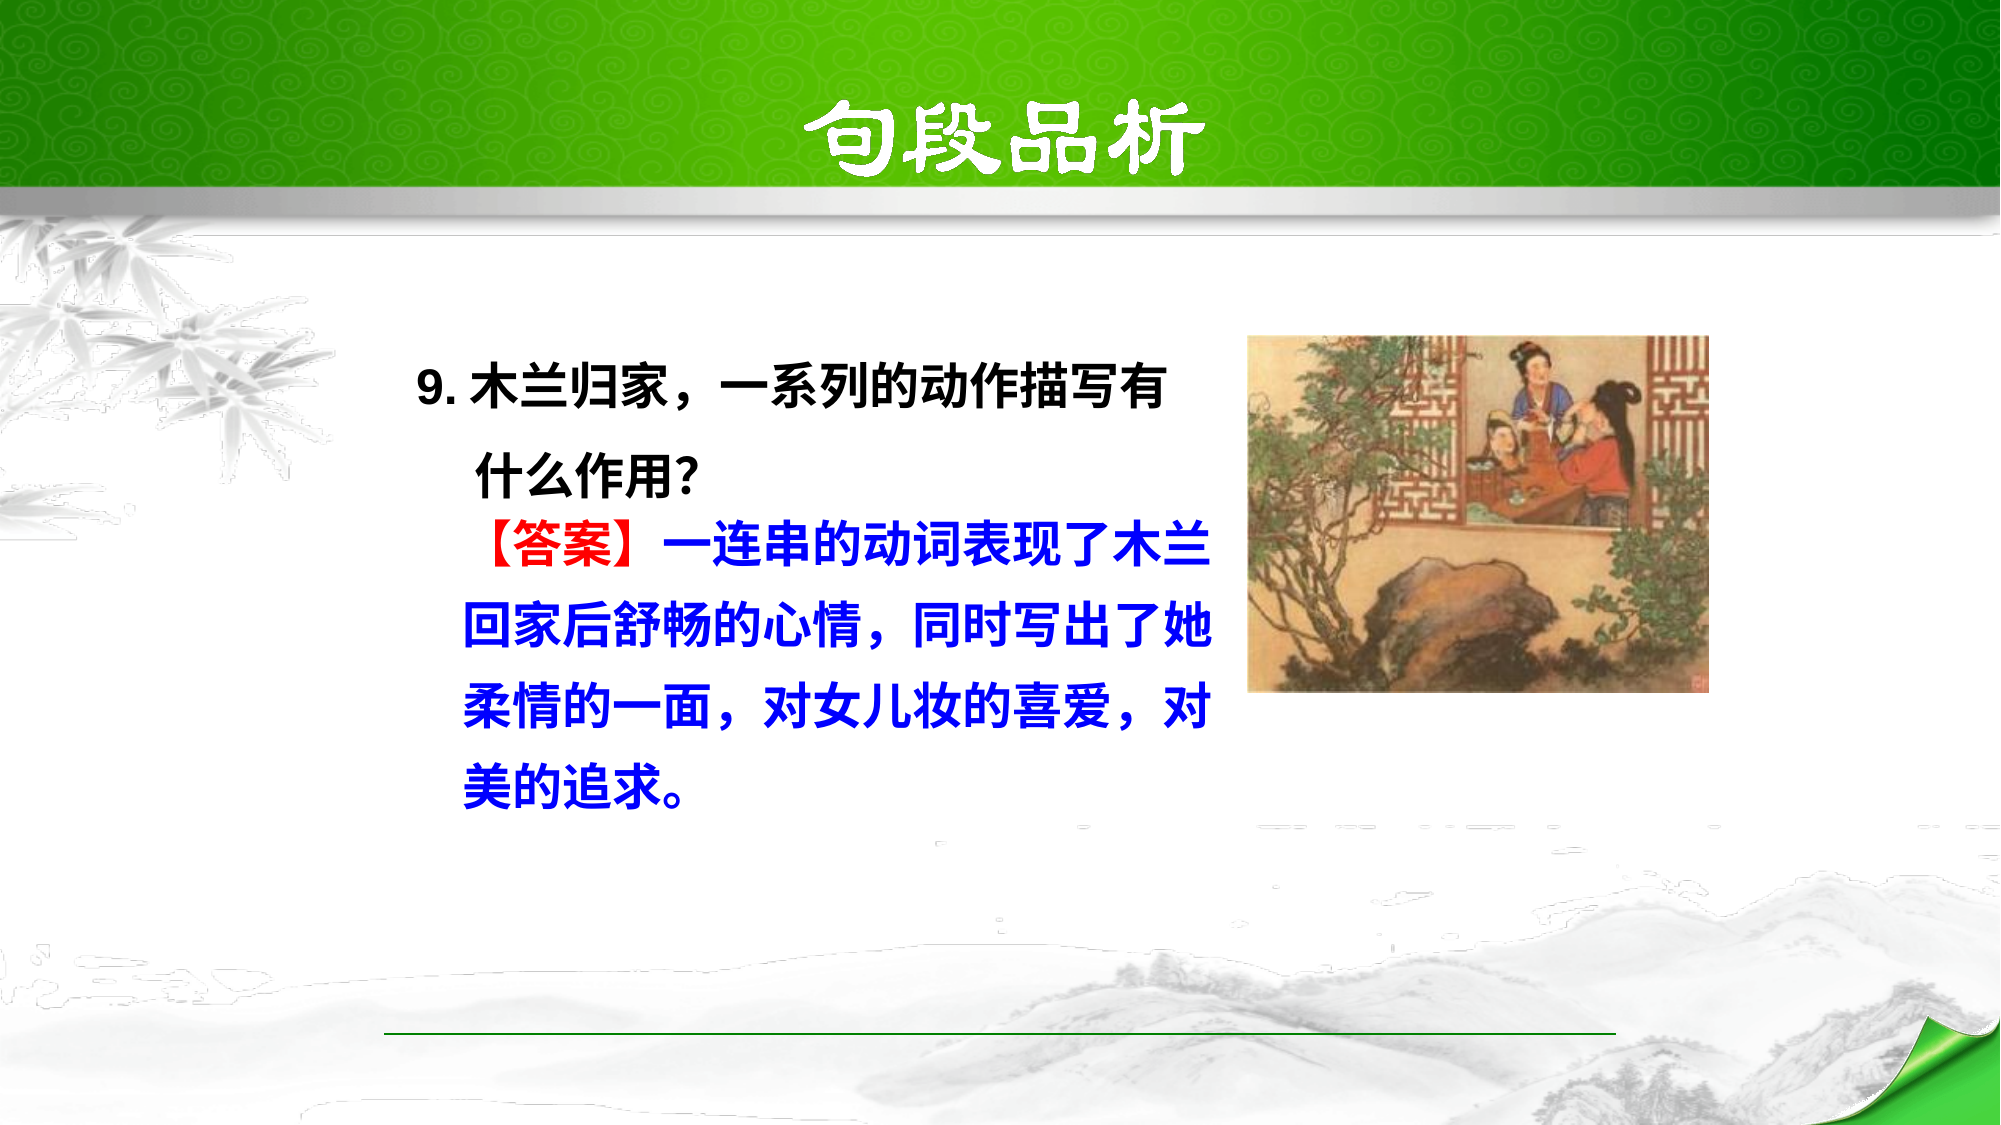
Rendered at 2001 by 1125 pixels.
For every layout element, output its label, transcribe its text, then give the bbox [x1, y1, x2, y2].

picture [0, 0, 2000, 693]
text_box 【答案】一连串的动词表现了木兰回家后舒畅的心情，同时写出了她柔情的一面，对女儿妆的喜爱，对美的追求。 [448, 581, 1268, 776]
picture [0, 779, 2000, 1125]
